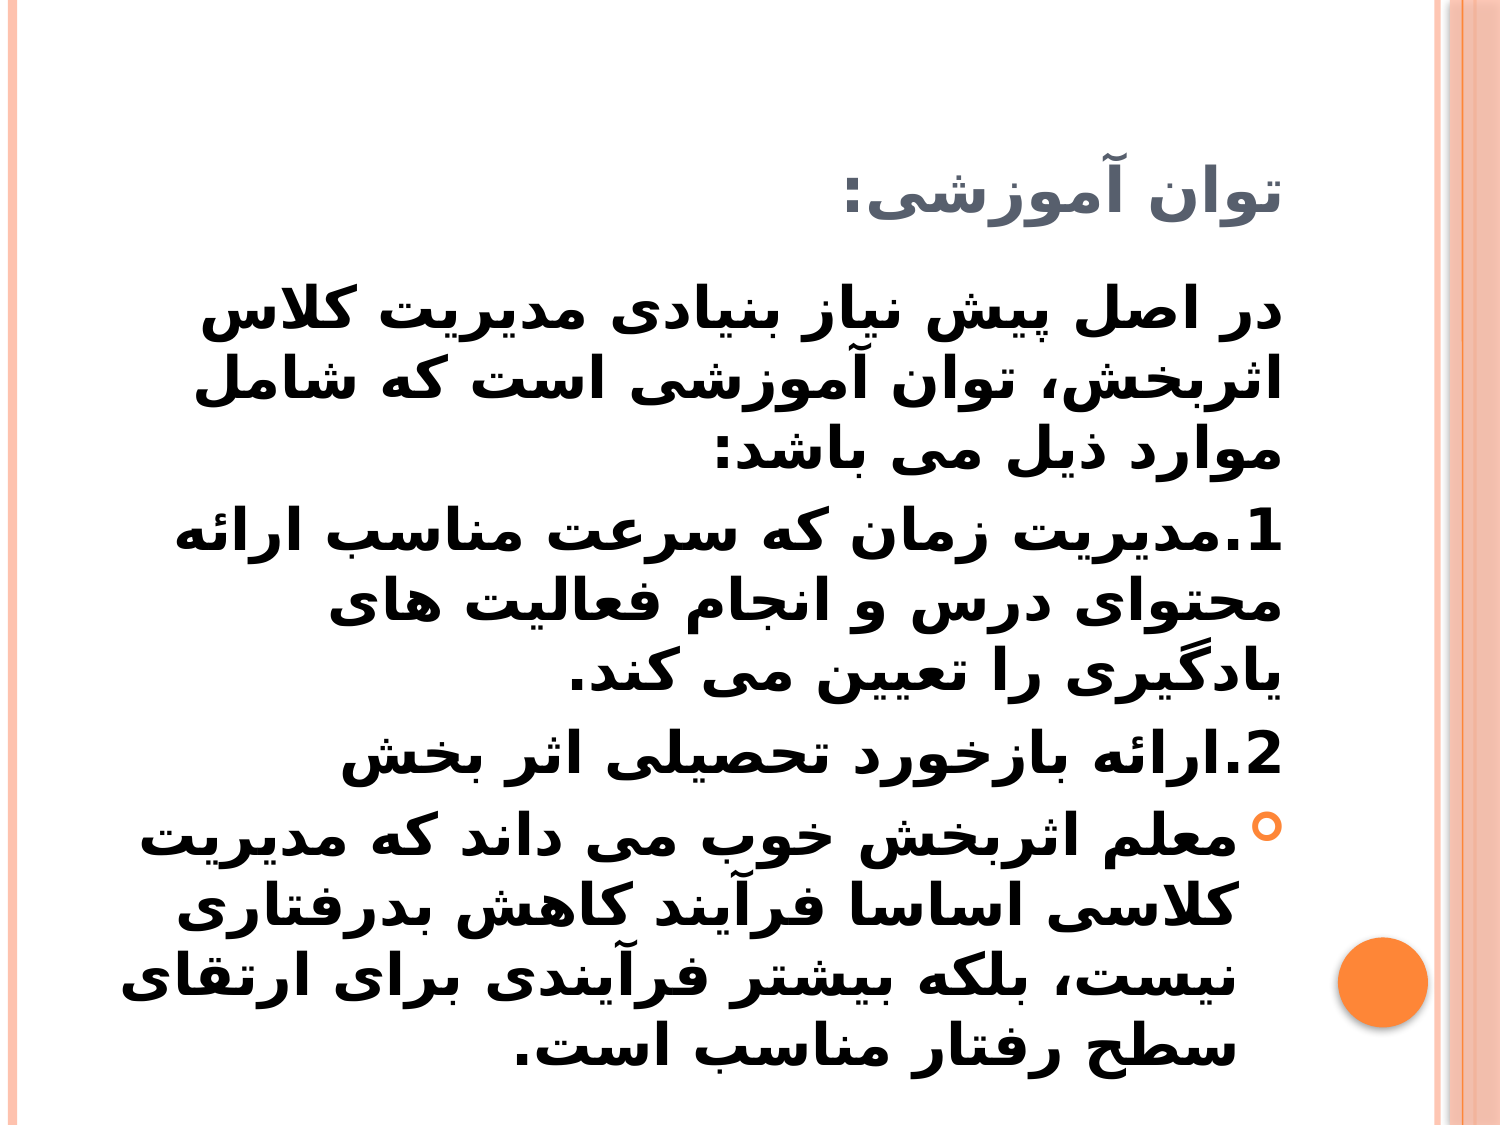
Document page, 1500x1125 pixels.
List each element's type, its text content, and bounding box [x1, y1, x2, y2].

title توان آموزشی: [75, 45, 1300, 233]
list در اصل پیش نیاز بنیادی مدیریت کلاس اثربخش، توان آموزشی است که شامل موارد ذیل می باشد: 1. مدیریت زمان که سرعت مناسب ارائه محتوای درس و انجام فعالیت های یادگیری را تعیین می کند. 2. ارائه بازخورد تحصیلی اثر بخش معلم اثربخش خوب می داند که مدیریت کلاسی اساسا فرآیند کاهش بدرفتاری نیست، بلکه بیشتر فرآیندی برای ارتقای سطح رفتار مناسب است. [75, 262, 1300, 1062]
